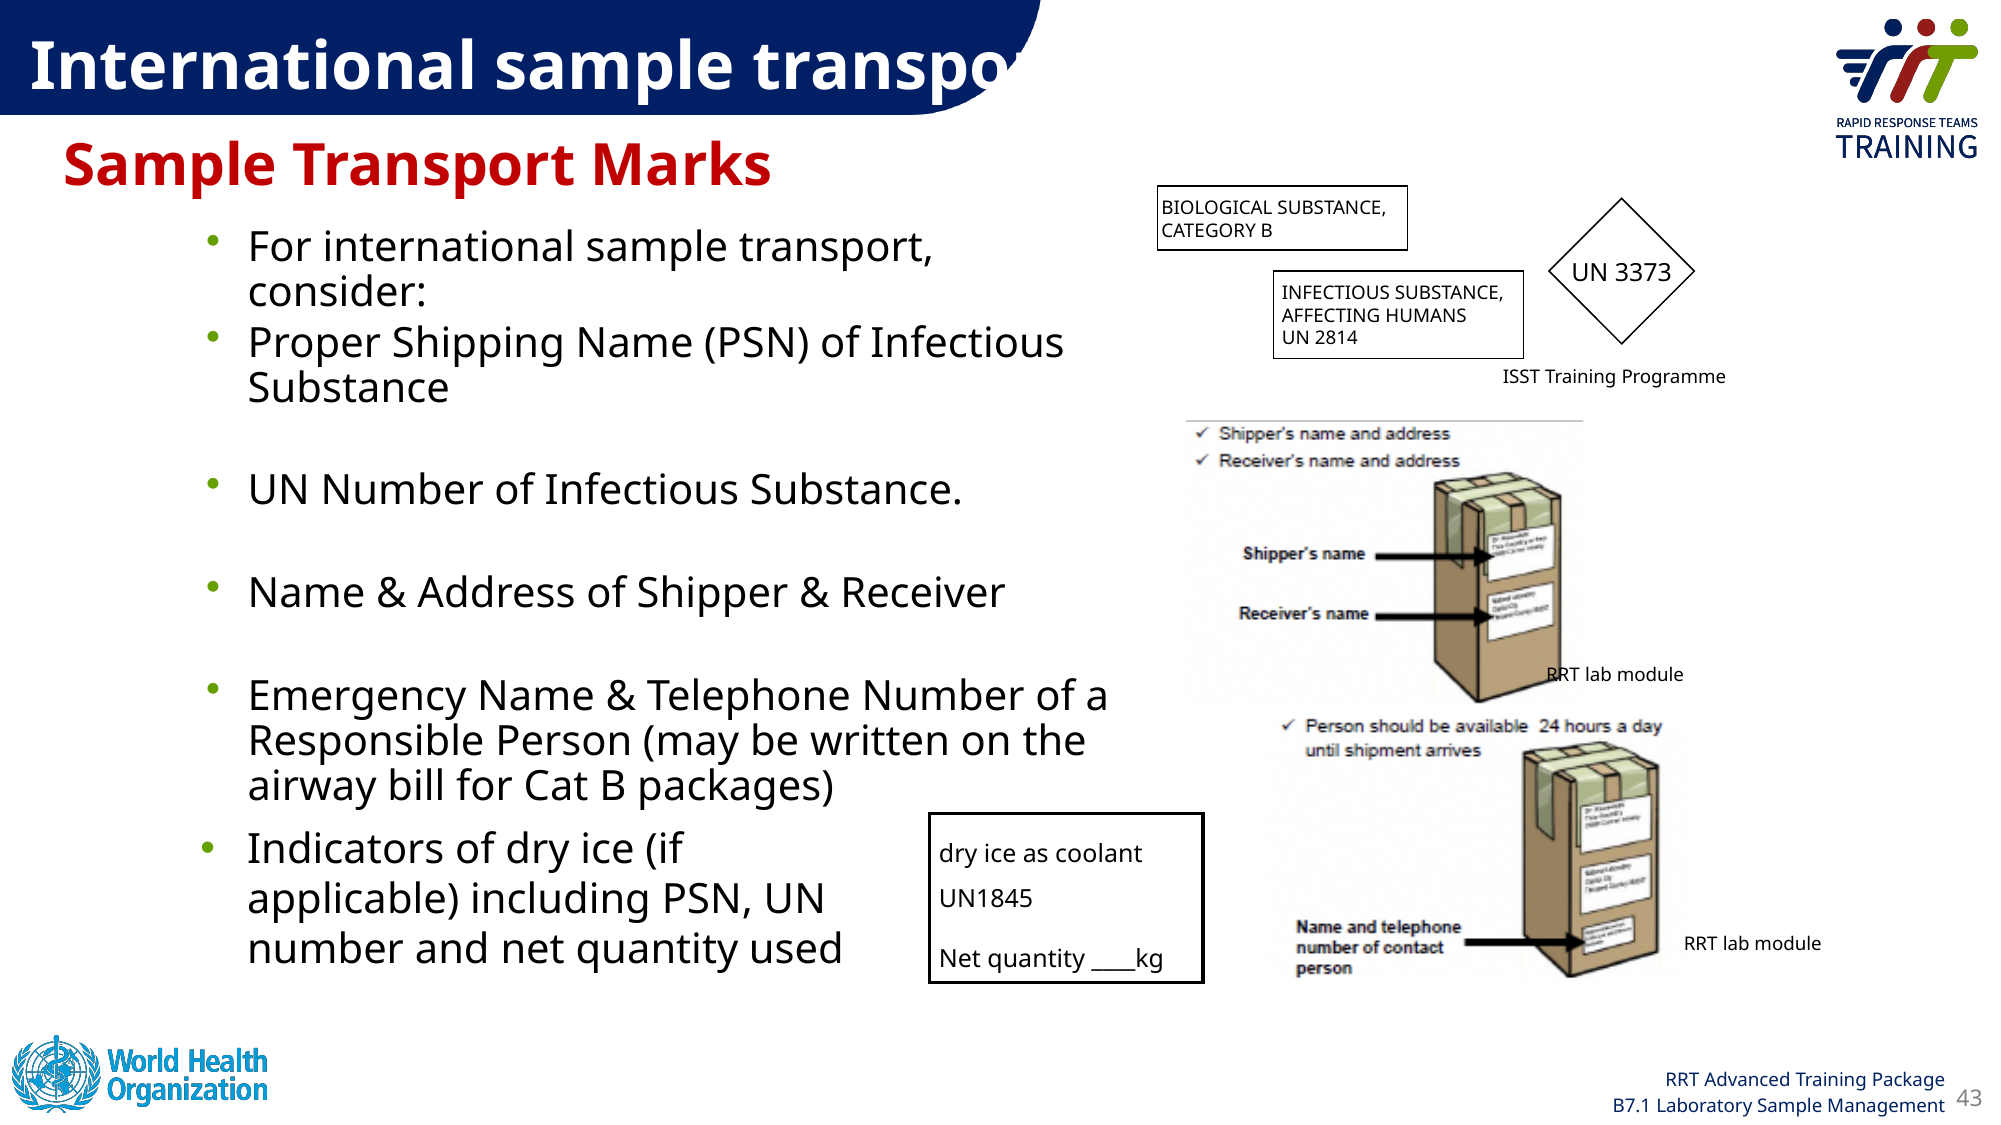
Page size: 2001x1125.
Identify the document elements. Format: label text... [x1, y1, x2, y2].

text_box Sample Transport Marks [56, 122, 1051, 204]
text_box ISST Training Programme [1495, 357, 1734, 395]
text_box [1548, 198, 1695, 344]
text_box Indicators of dry ice (if applicable) including PSN, UN number and net quantity used [191, 813, 882, 982]
picture [24, 1054, 36, 1087]
picture [0, 0, 1042, 115]
picture [34, 1054, 43, 1078]
picture [30, 1083, 37, 1091]
picture [71, 1053, 90, 1091]
picture [50, 1108, 62, 1113]
picture [1185, 420, 1584, 707]
picture [1835, 19, 1978, 167]
picture [12, 1083, 48, 1113]
list For international sample transport, consider: Proper Shipping Name (PSN) of Infectious Substance UN Number of Infectious Substance. Name & Address of Shipper & Receiver Emergency Name & Telephone Number of a Responsible Person (may be written on the airway bill for Cat B packages) [197, 217, 1133, 982]
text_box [1157, 185, 1408, 251]
picture [22, 1062, 26, 1077]
text_box RRT lab module [1584, 655, 1692, 693]
picture [46, 1056, 54, 1062]
picture [59, 1035, 267, 1113]
text_box RRT lab module [1689, 924, 1830, 962]
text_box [1273, 270, 1524, 359]
text_box International sample transport [22, 15, 1496, 122]
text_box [928, 813, 1204, 987]
picture [36, 1088, 78, 1105]
picture [12, 1035, 54, 1068]
picture [1267, 718, 1689, 981]
picture [40, 1062, 47, 1070]
